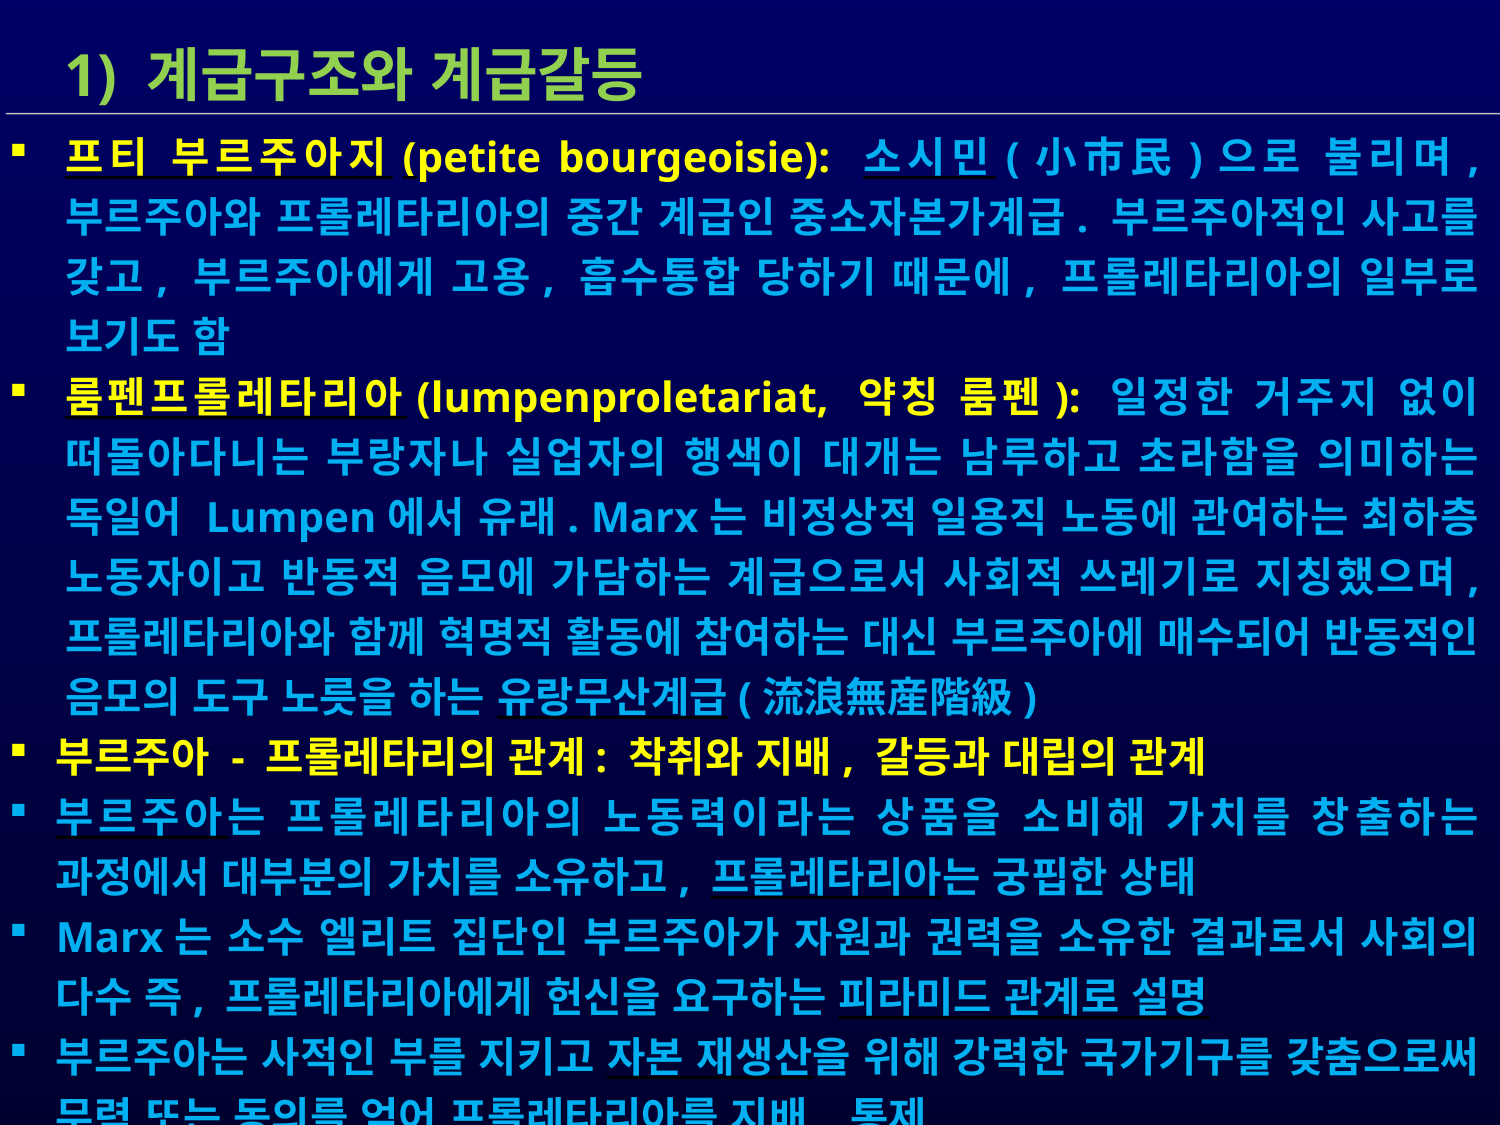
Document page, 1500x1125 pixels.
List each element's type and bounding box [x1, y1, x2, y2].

text_box [0, 30, 1500, 1093]
